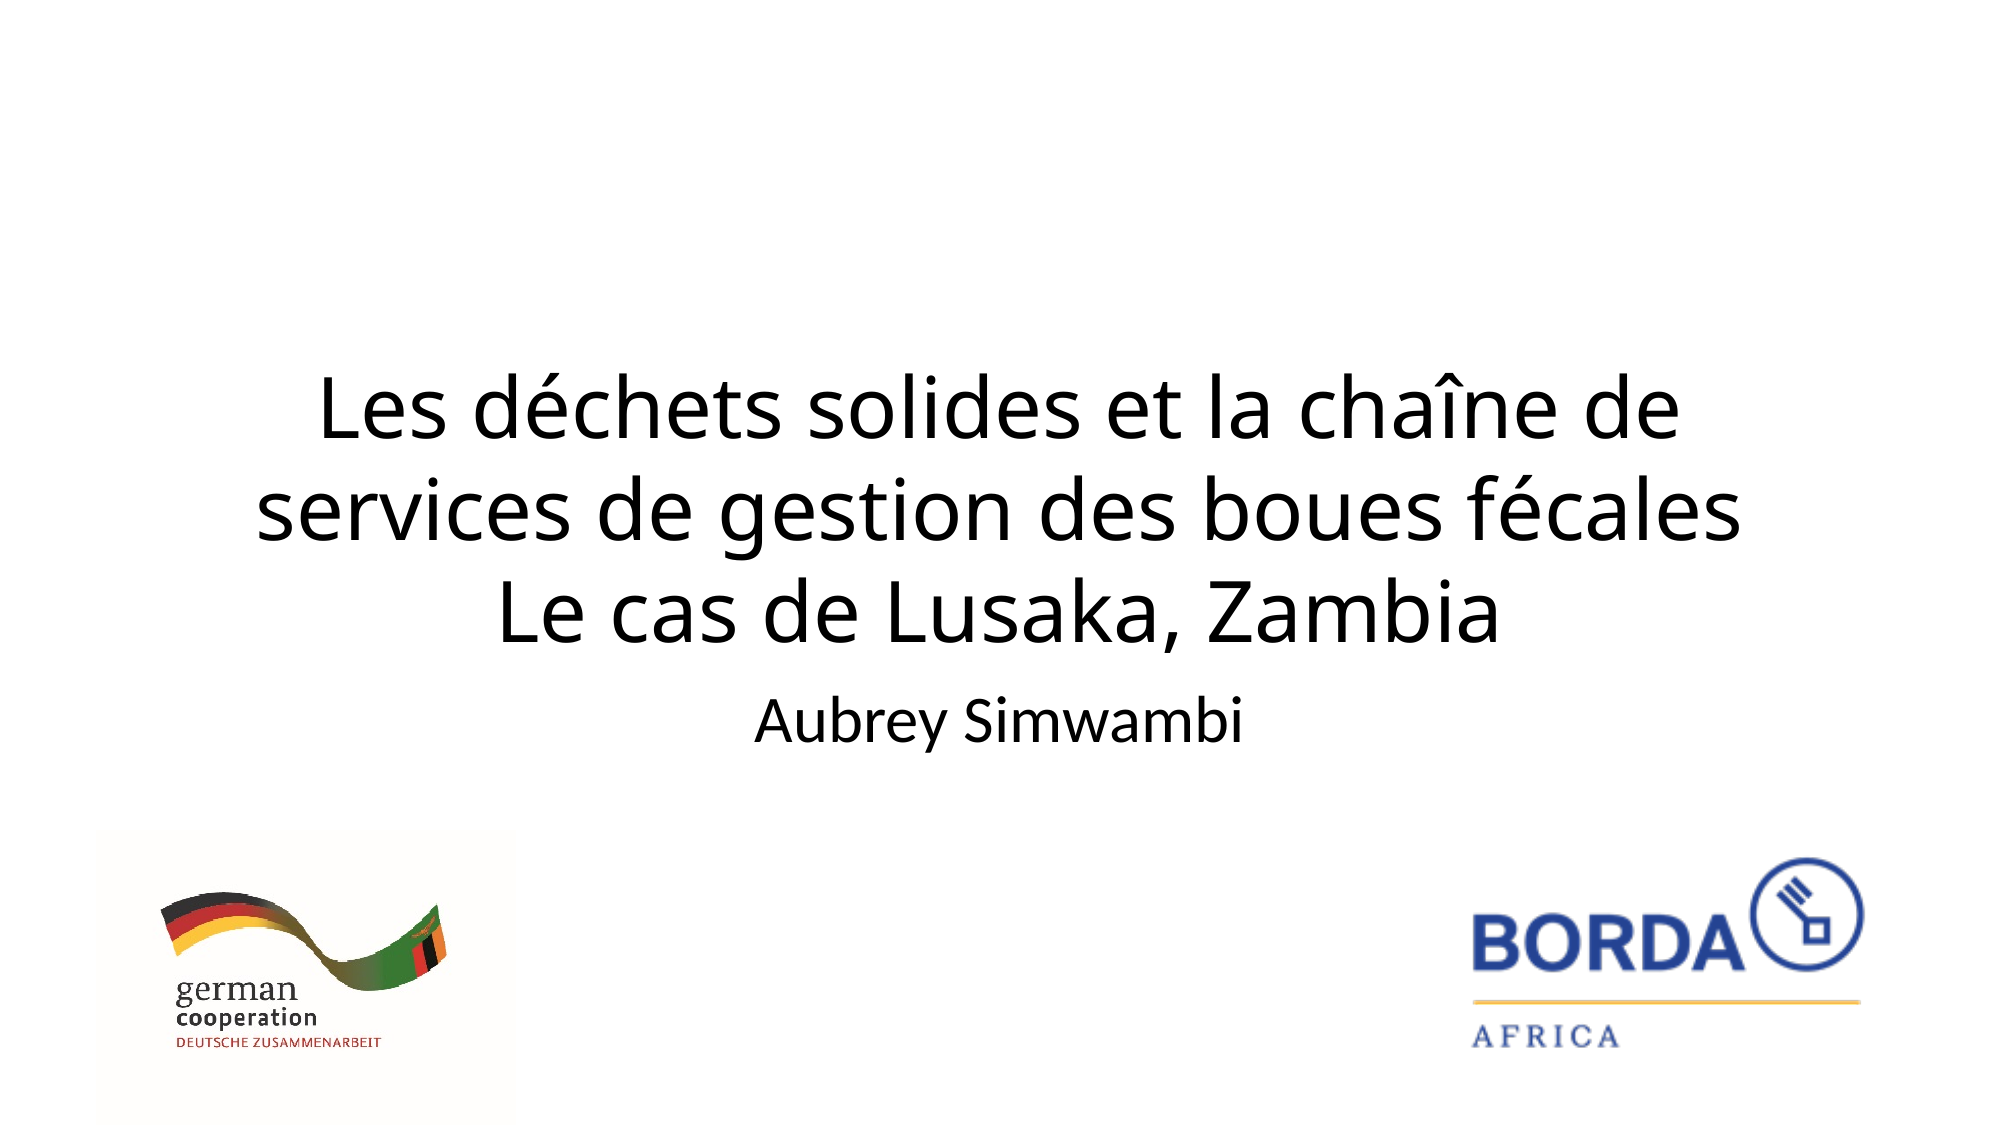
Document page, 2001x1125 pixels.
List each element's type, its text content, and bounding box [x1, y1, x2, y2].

picture [1429, 848, 1910, 1109]
picture [95, 830, 516, 1125]
title Les déchets solides et la chaîne de services de gestion des boues fécales Le cas de Lusaka, Zambia [225, 275, 1775, 668]
subtitle Aubrey Simwambi [683, 677, 1317, 850]
